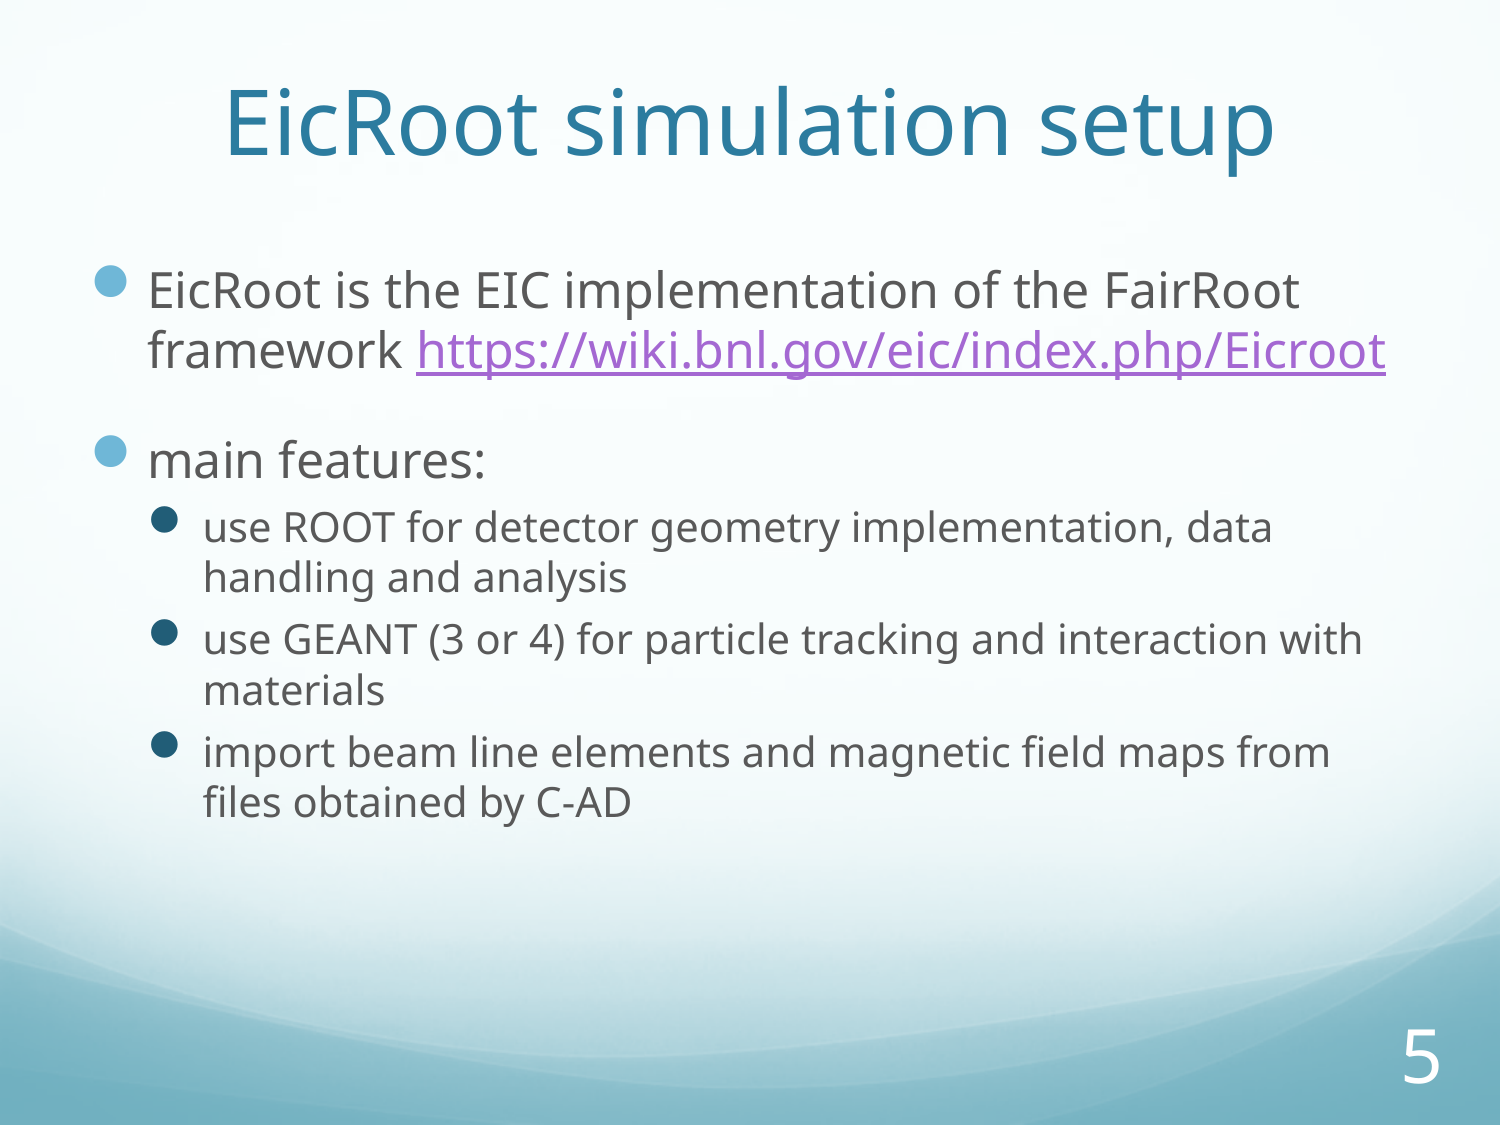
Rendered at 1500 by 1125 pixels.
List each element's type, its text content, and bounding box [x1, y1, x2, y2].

slide_number 5 [1295, 1029, 1459, 1090]
list EicRoot is the EIC implementation of the FairRoot framework https://wiki.bnl.gov/eic/index.php/Eicroot main features: use ROOT for detector geometry implementation, data handling and analysis use GEANT (3 or 4) for particle tracking and interaction with materials import beam line elements and magnetic field maps from files obtained by C-AD [75, 250, 1425, 1078]
title EicRoot simulation setup [75, 57, 1425, 182]
